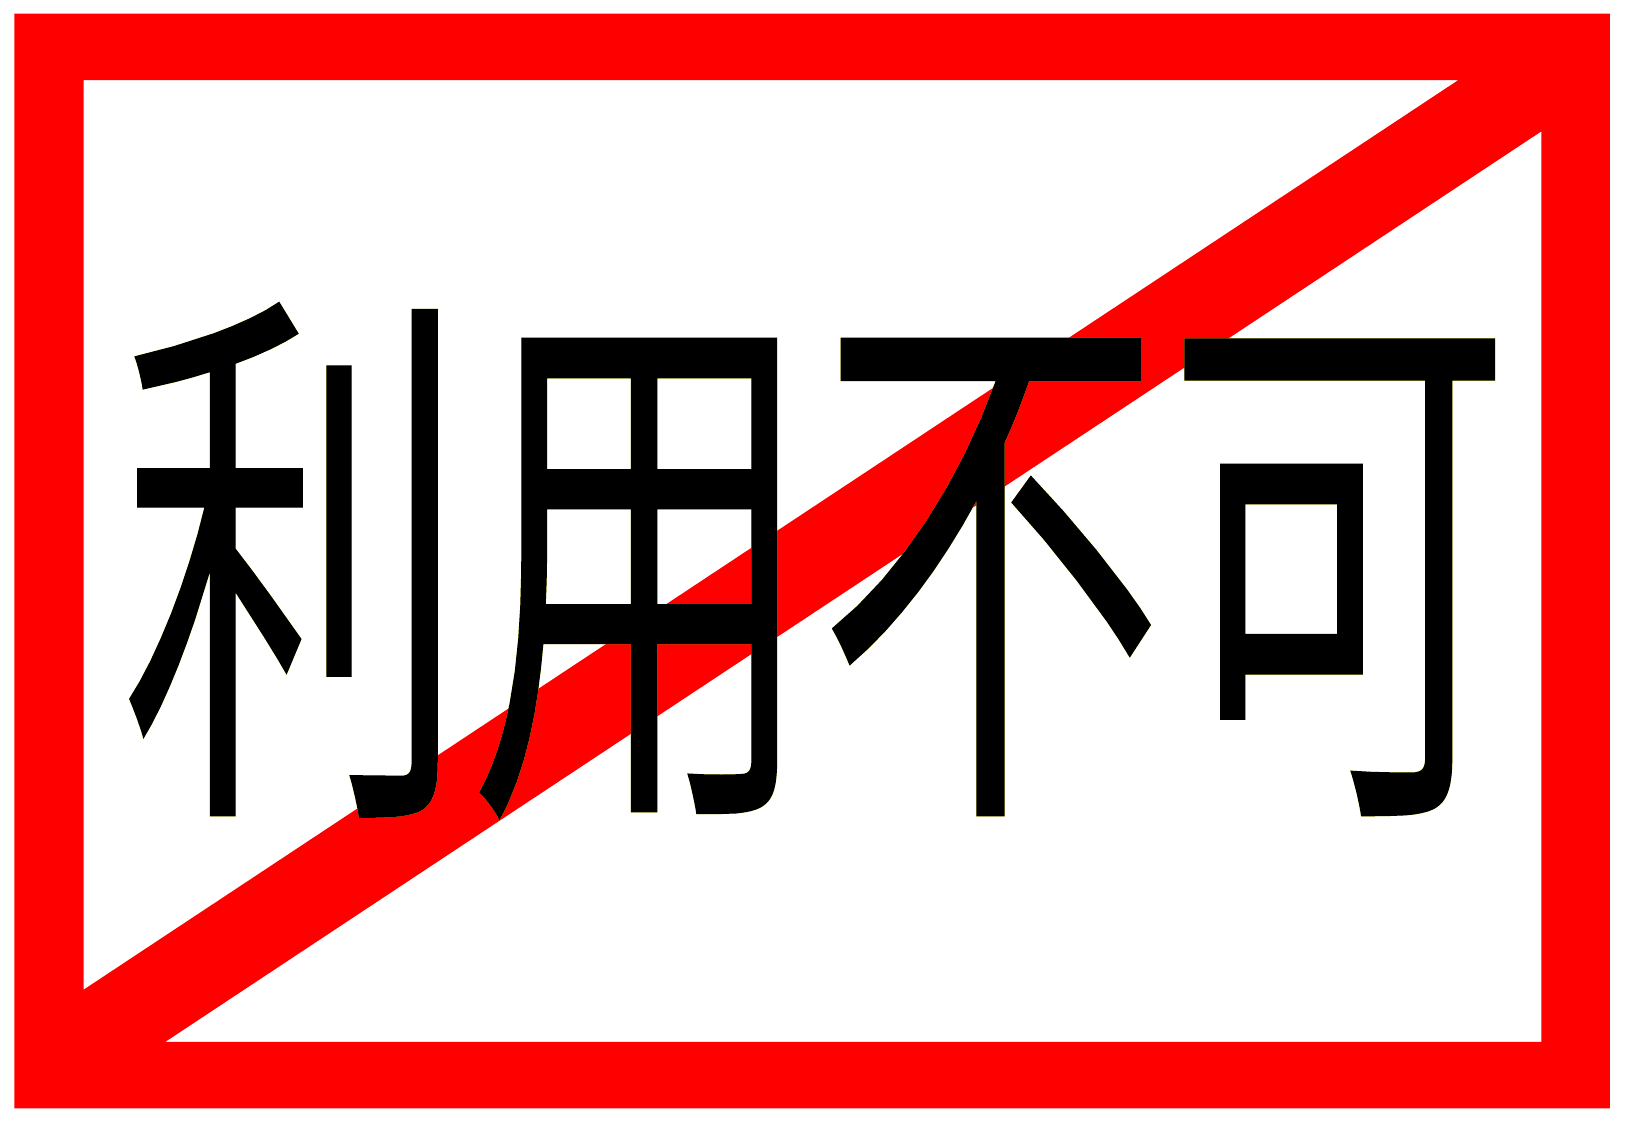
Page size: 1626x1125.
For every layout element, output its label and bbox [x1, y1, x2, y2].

text_box [12, 12, 1612, 1110]
